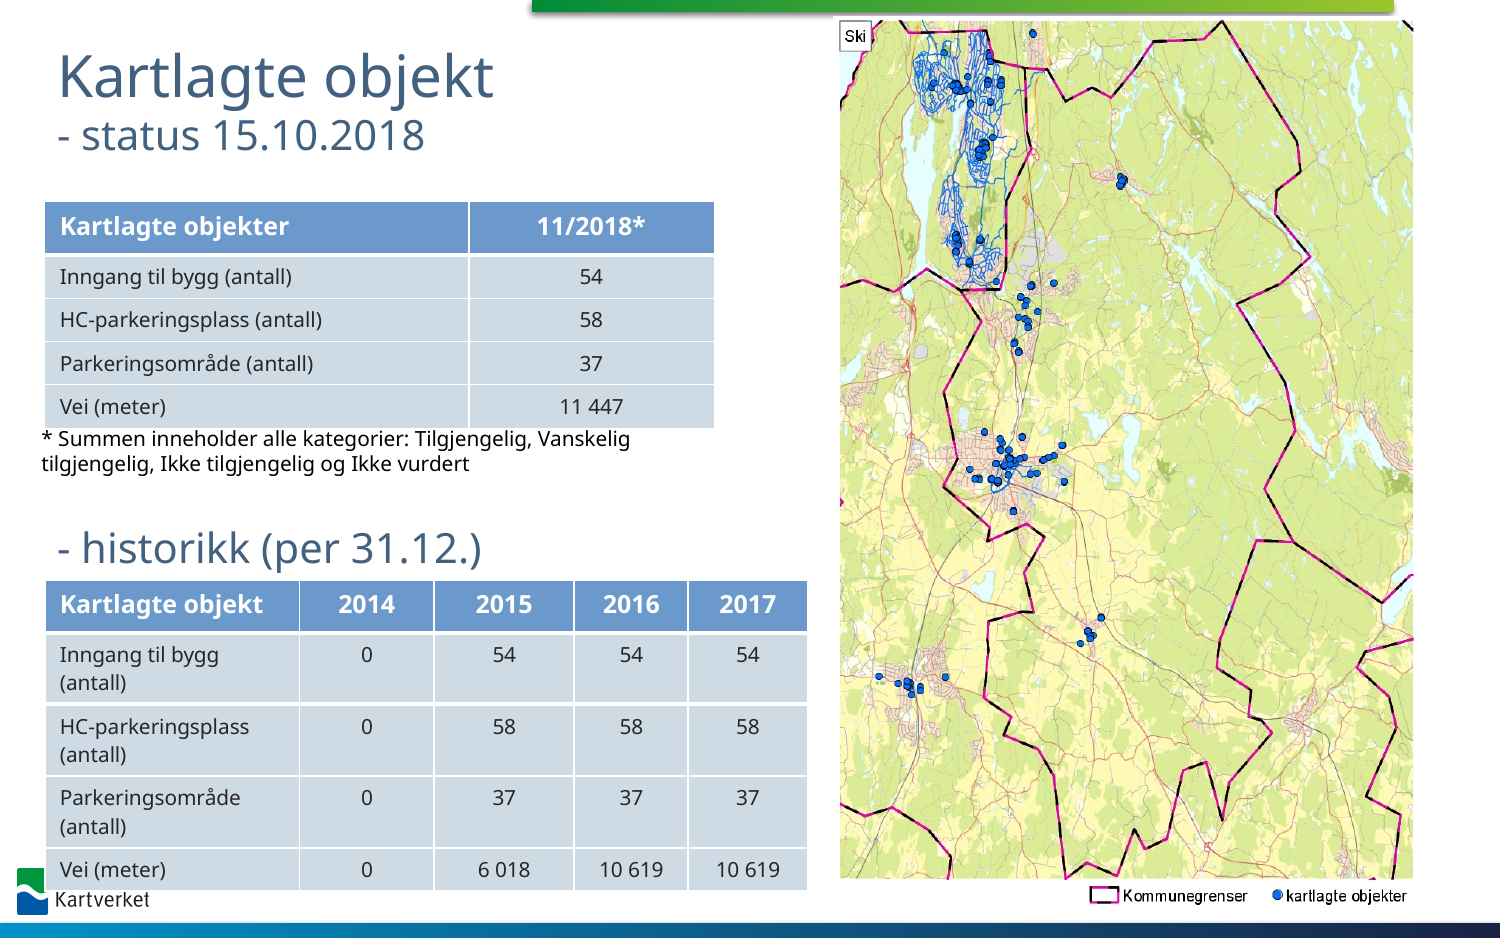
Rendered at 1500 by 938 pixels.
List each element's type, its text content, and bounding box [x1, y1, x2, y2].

table_cell Parkeringsområde (antall) [46, 777, 299, 847]
text_box Kartlagte objekt - status 15.10.2018 [42, 24, 828, 167]
table_header 11/2018* [470, 202, 714, 253]
table_cell Inngang til bygg (antall) [46, 635, 299, 702]
table_cell 54 [575, 635, 687, 702]
table_header Kartlagte objekter [45, 202, 468, 253]
table_cell Vei (meter) [45, 385, 468, 417]
table_cell 0 [300, 706, 433, 775]
table_cell 58 [470, 299, 714, 341]
picture [833, 16, 1419, 913]
table_cell 0 [300, 635, 433, 702]
table_cell 37 [470, 342, 714, 384]
table_cell 37 [575, 777, 687, 847]
table_cell Inngang til bygg (antall) [45, 257, 468, 298]
table_cell 10 619 [575, 849, 687, 890]
table_header Kartlagte objekt [46, 581, 299, 631]
text_box * Summen inneholder alle kategorier: Tilgjengelig, Vanskelig tilgjengelig, Ikke tilgjengelig og Ikke vurdert [26, 417, 711, 483]
table_header 2014 [300, 581, 433, 631]
table_cell HC-parkeringsplass (antall) [45, 299, 468, 341]
table_cell 0 [300, 777, 433, 847]
table_cell 58 [689, 706, 807, 775]
table_header 2017 [689, 581, 807, 631]
table_cell 58 [575, 706, 687, 775]
table_cell 37 [689, 777, 807, 847]
table_cell Vei (meter) [46, 849, 299, 890]
table_cell 37 [435, 777, 573, 847]
table_cell 11 447 [470, 385, 714, 428]
table_header 2015 [435, 581, 573, 631]
table_cell 0 [300, 849, 433, 890]
table_cell Parkeringsområde (antall) [45, 342, 468, 384]
text_box - historikk (per 31.12.) [42, 496, 828, 580]
table_cell 6 018 [435, 849, 573, 890]
table_cell HC-parkeringsplass (antall) [46, 706, 299, 775]
table_cell 54 [470, 257, 714, 298]
table_cell 54 [689, 635, 807, 702]
table_cell 58 [435, 706, 573, 775]
table_header 2016 [575, 581, 687, 631]
table_cell 54 [435, 635, 573, 702]
table_cell 10 619 [689, 849, 807, 890]
